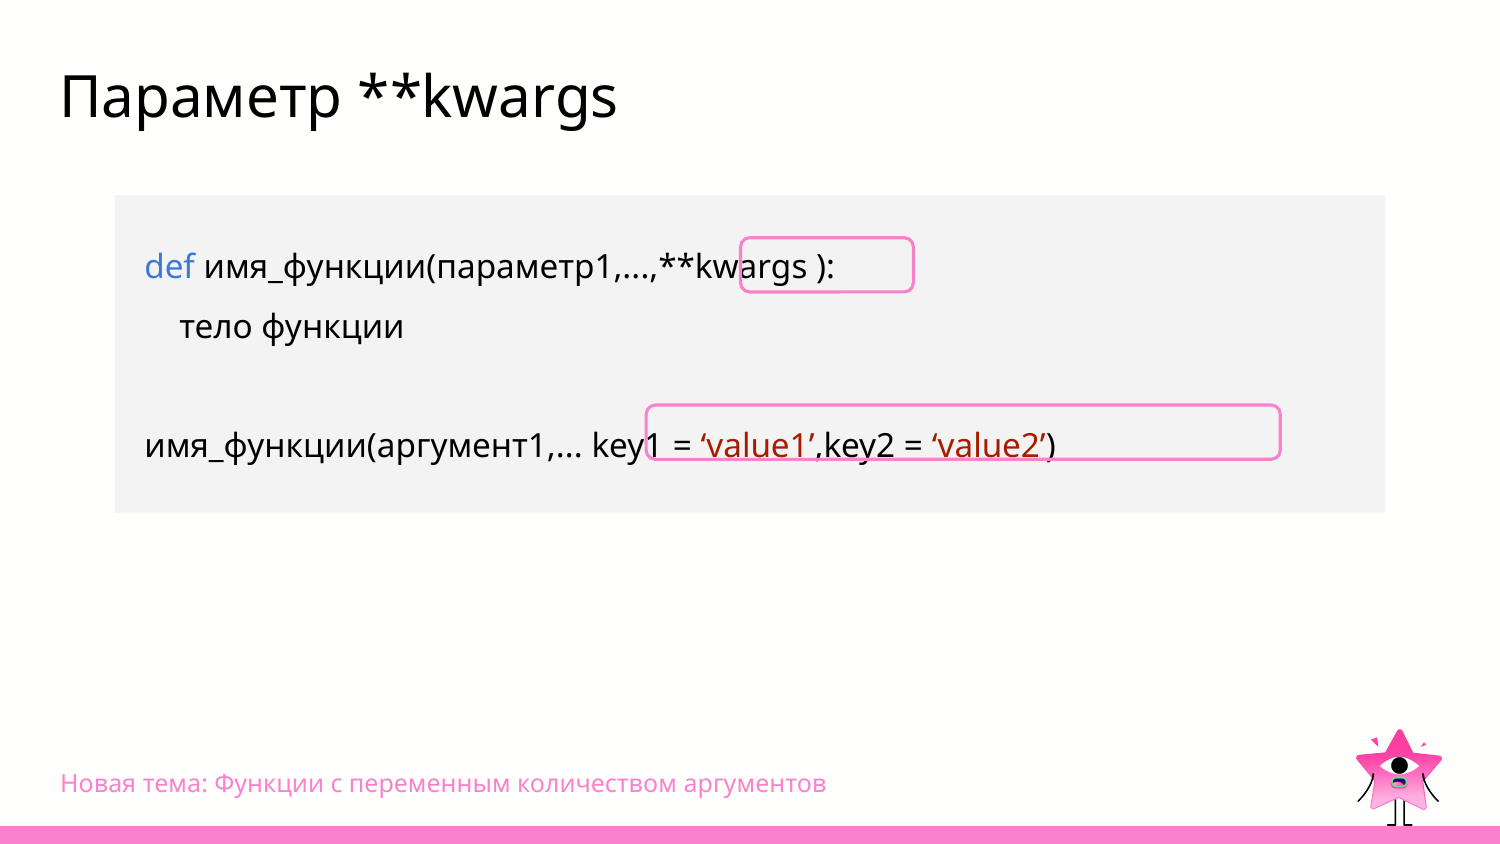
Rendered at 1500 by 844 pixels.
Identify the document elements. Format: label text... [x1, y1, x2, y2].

title Параметр **kwargs [59, 59, 1441, 150]
text_box [740, 237, 914, 292]
picture [1356, 729, 1442, 826]
subtitle Новая тема: Функции с переменным количеством аргументов [60, 767, 1233, 813]
text_box [646, 405, 1281, 460]
text_box def имя_функции(параметр1,...,**kwargs ): тело функции имя_функции(аргумент1,... key1 = ‘value1’,key2 = ‘value2’) [114, 195, 1386, 513]
